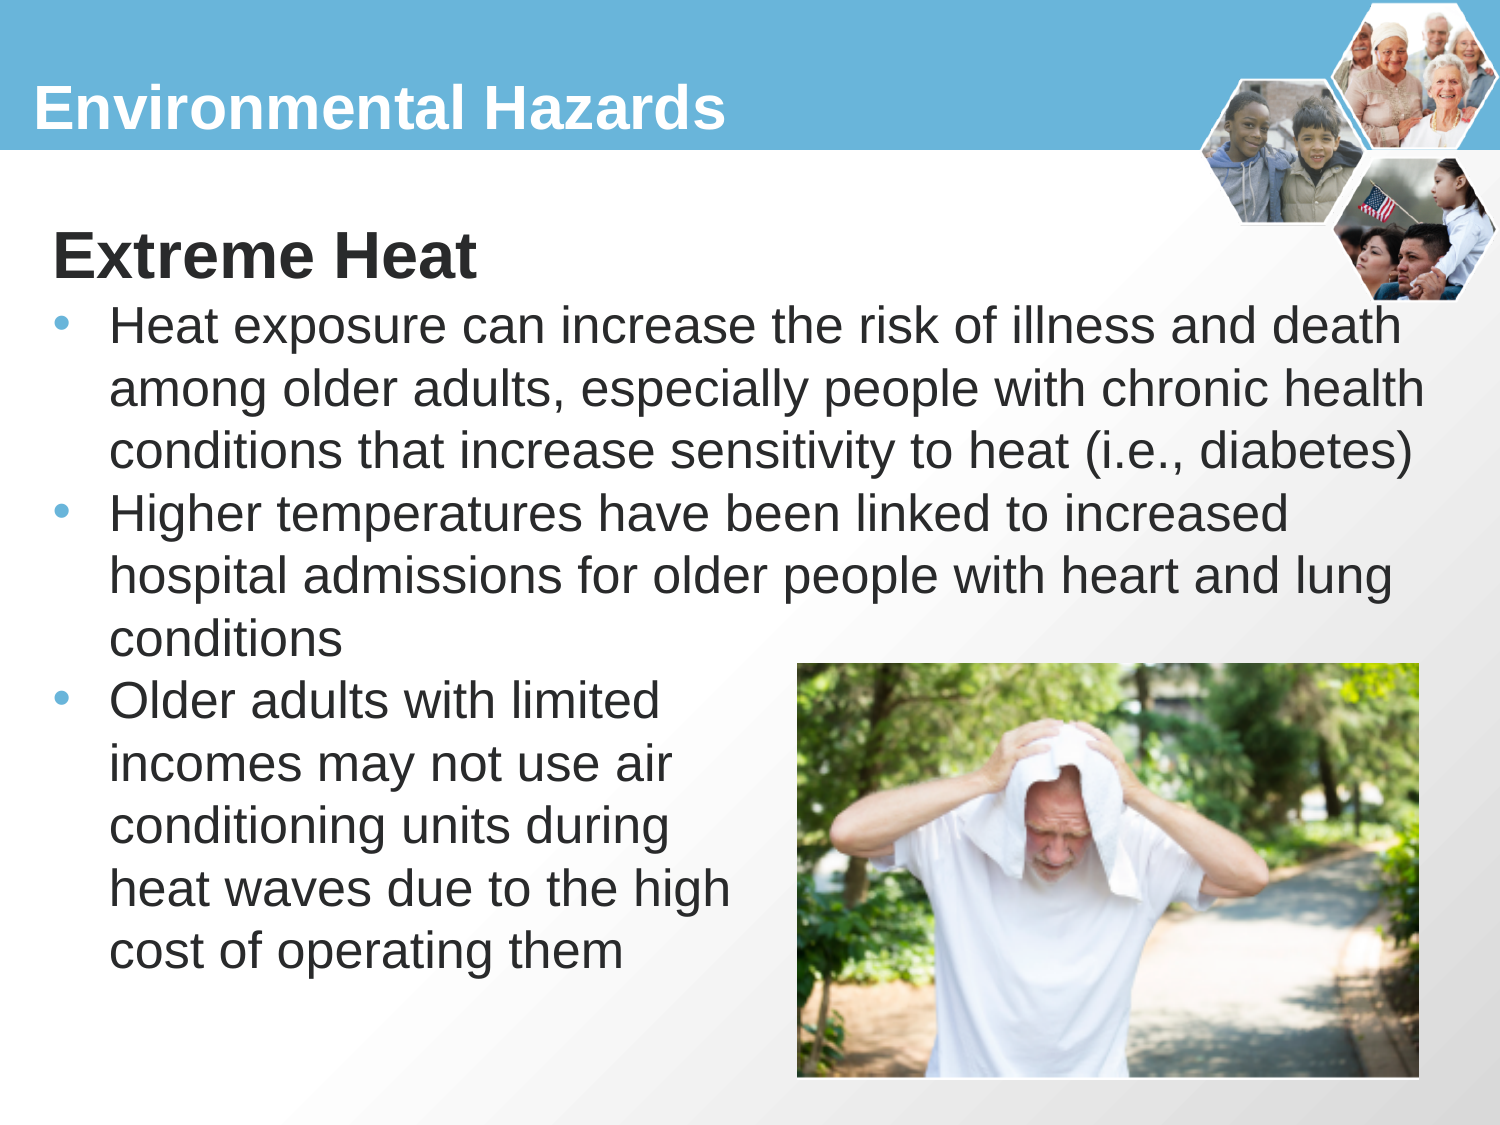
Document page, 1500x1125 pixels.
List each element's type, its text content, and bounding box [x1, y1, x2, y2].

picture [1173, 2, 1500, 303]
title Environmental Hazards [18, 0, 1425, 150]
text_box Extreme Heat Heat exposure can increase the risk of illness and death among older adults, especially people with chronic health conditions that increase sensitivity to heat (i.e., diabetes) Higher temperatures have been linked to increased hospital admissions for older people with heart and lung conditions Older adults with limited incomes may not use air conditioning units during heat waves due to the high cost of operating them [37, 204, 1444, 1125]
picture [796, 663, 1419, 1080]
